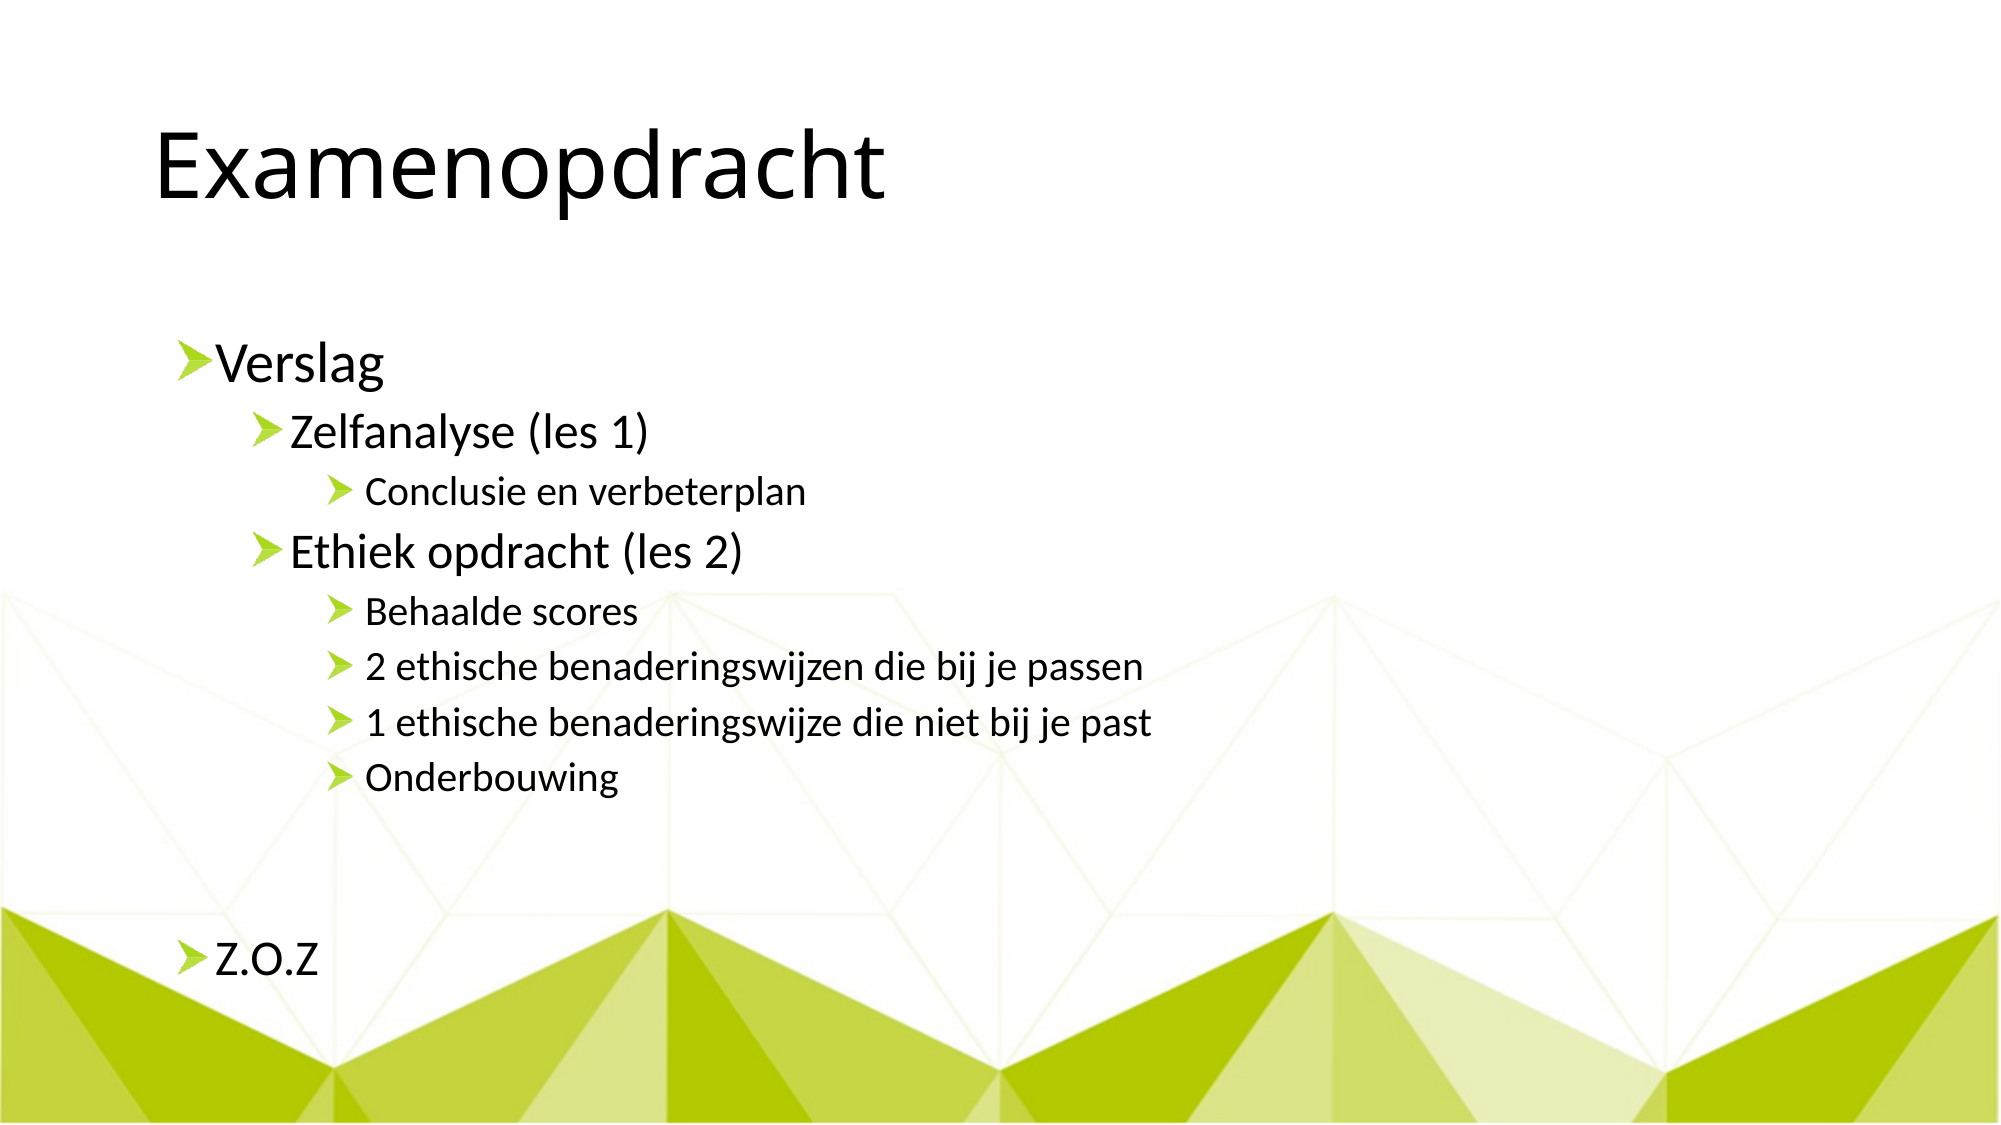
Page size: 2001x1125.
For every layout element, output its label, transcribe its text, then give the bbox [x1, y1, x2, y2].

title Examenopdracht [137, 59, 1863, 278]
picture [0, 0, 2001, 1125]
text_box Verslag Zelfanalyse (les 1) Conclusie en verbeterplan Ethiek opdracht (les 2) Behaalde scores 2 ethische benaderingswijzen die bij je passen 1 ethische benaderingswijze die niet bij je past Onderbouwing Z.O.Z [162, 324, 1888, 1039]
